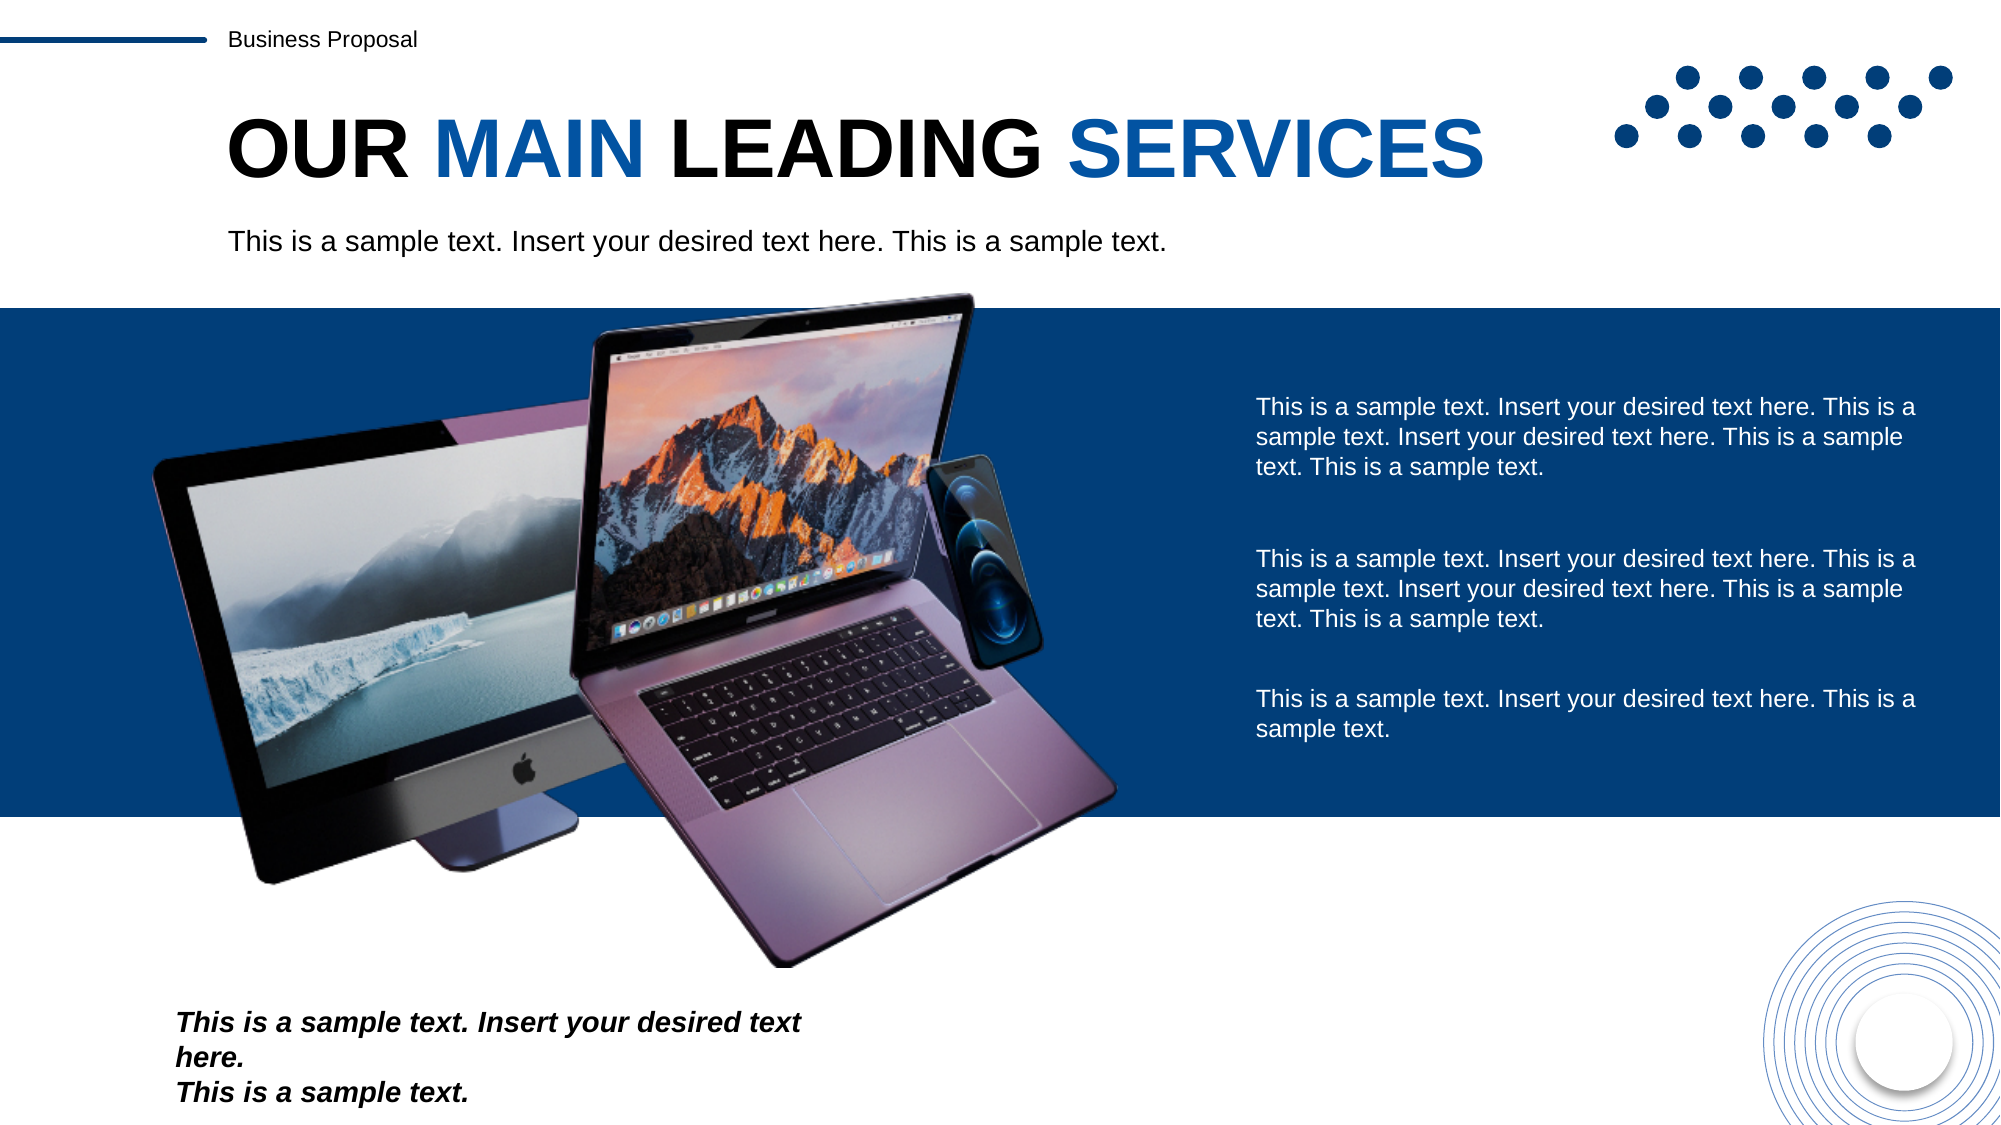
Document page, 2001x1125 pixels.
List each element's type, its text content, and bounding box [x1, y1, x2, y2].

text_box This is a sample text. Insert your desired text here. This is a sample text. Insert your desired text here. This is a sample text. This is a sample text. [1240, 383, 1951, 488]
text_box OUR MAIN LEADING SERVICES [211, 87, 1502, 202]
text_box This is a sample text. Insert your desired text here. This is a sample text. [213, 214, 1953, 265]
text_box This is a sample text. Insert your desired text here. This is a sample text. Insert your desired text here. This is a sample text. This is a sample text. [1240, 534, 1951, 640]
text_box Business Proposal [213, 16, 461, 60]
text_box This is a sample text. Insert your desired text here. This is a sample text. [1240, 675, 1951, 750]
text_box This is a sample text. Insert your desired text here. This is a sample text. [160, 996, 891, 1116]
picture [116, 288, 1155, 968]
